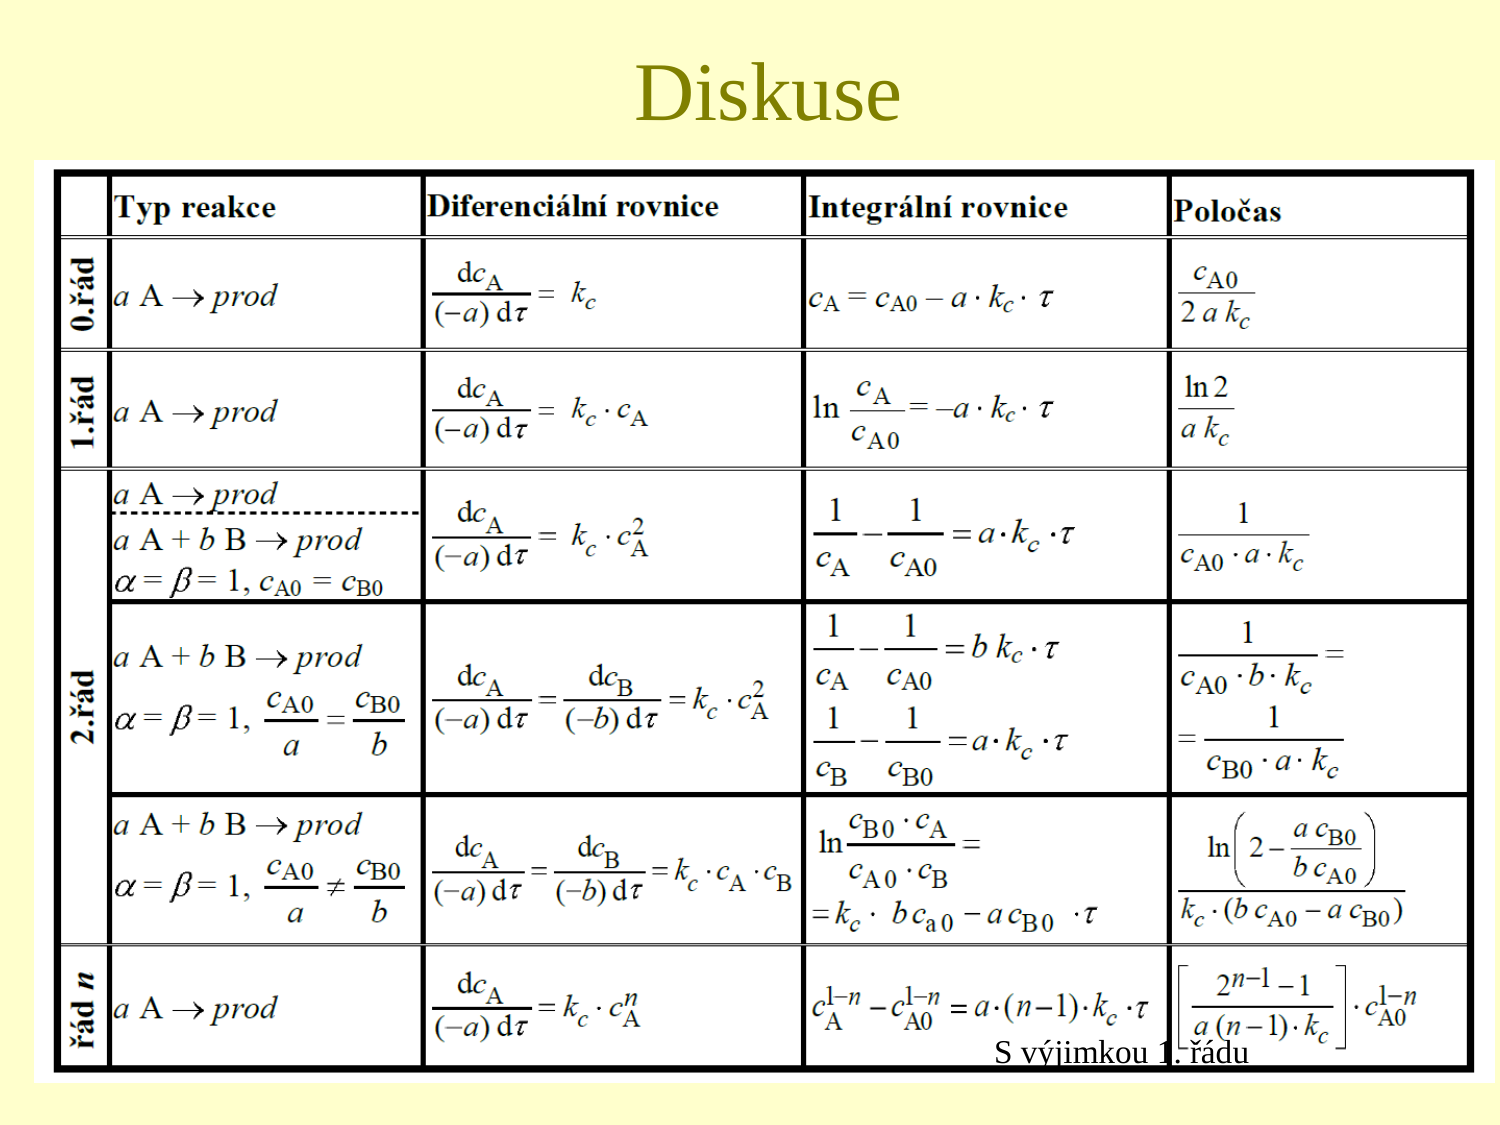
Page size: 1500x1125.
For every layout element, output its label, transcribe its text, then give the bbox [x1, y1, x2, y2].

picture [34, 160, 1496, 1083]
title Diskuse [99, 37, 1438, 138]
